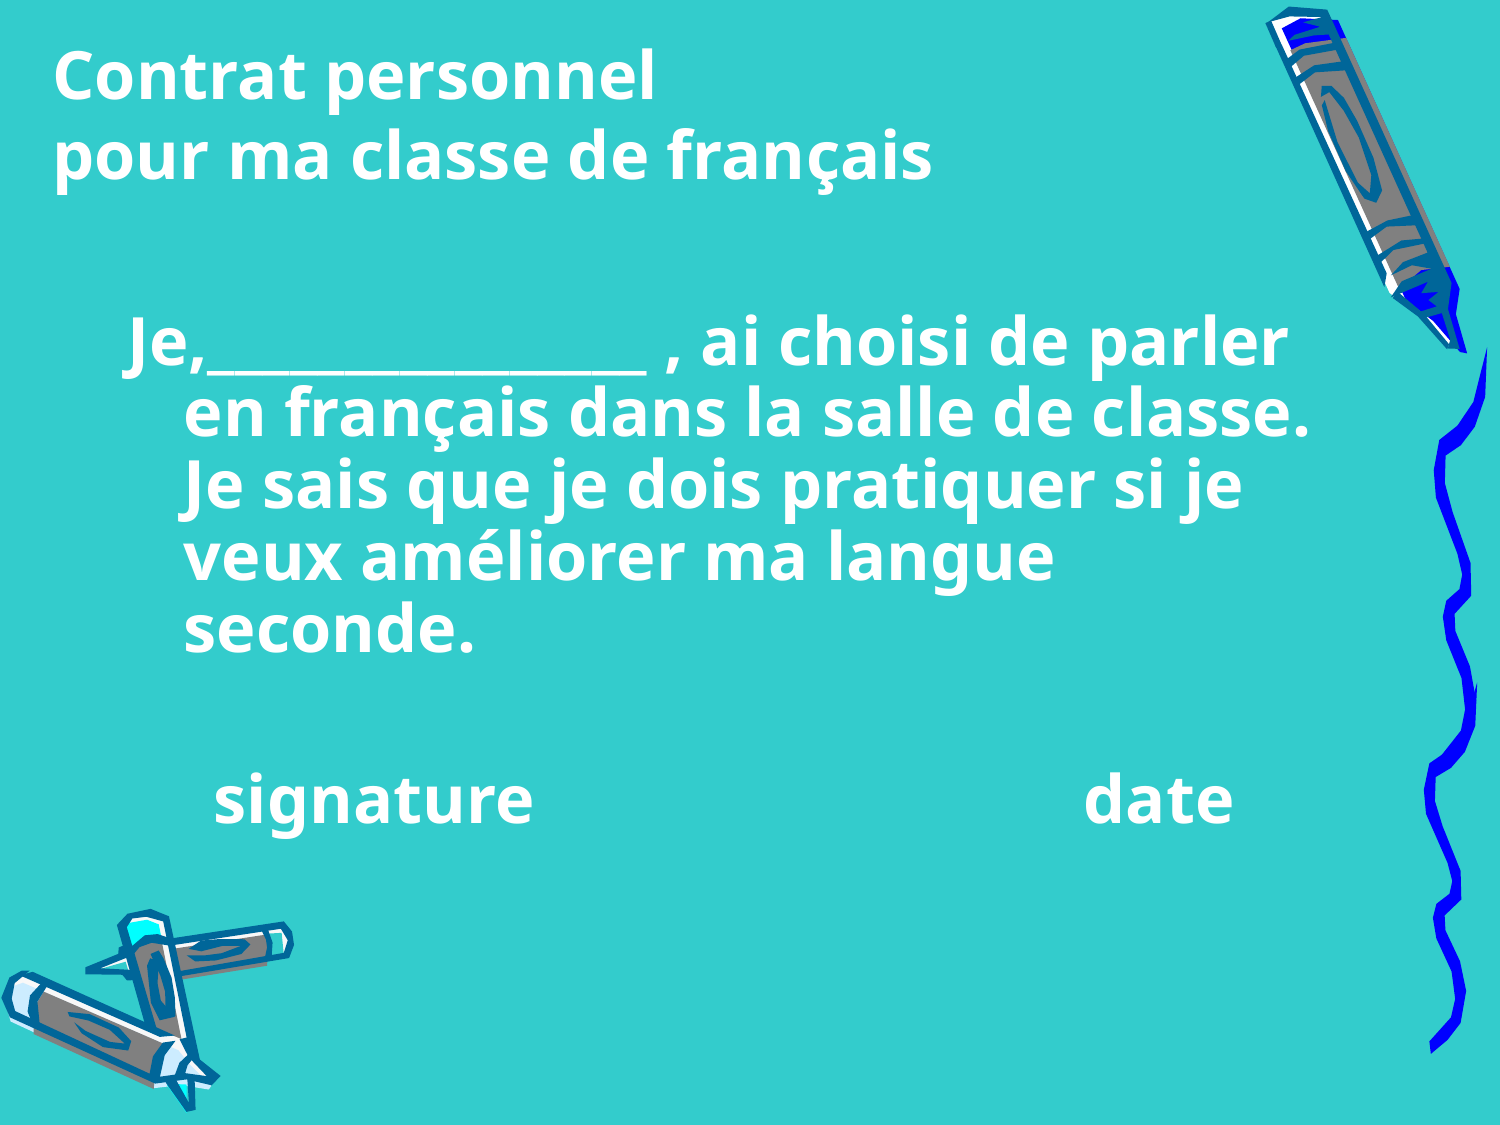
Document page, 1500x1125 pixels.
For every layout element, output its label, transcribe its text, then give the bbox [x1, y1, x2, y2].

title Contrat personnel pour ma classe de français [37, 24, 1240, 201]
list Je,________________ , ai choisi de parler en français dans la salle de classe. Je sais que je dois pratiquer si je veux améliorer ma langue seconde. signature date [112, 299, 1376, 901]
